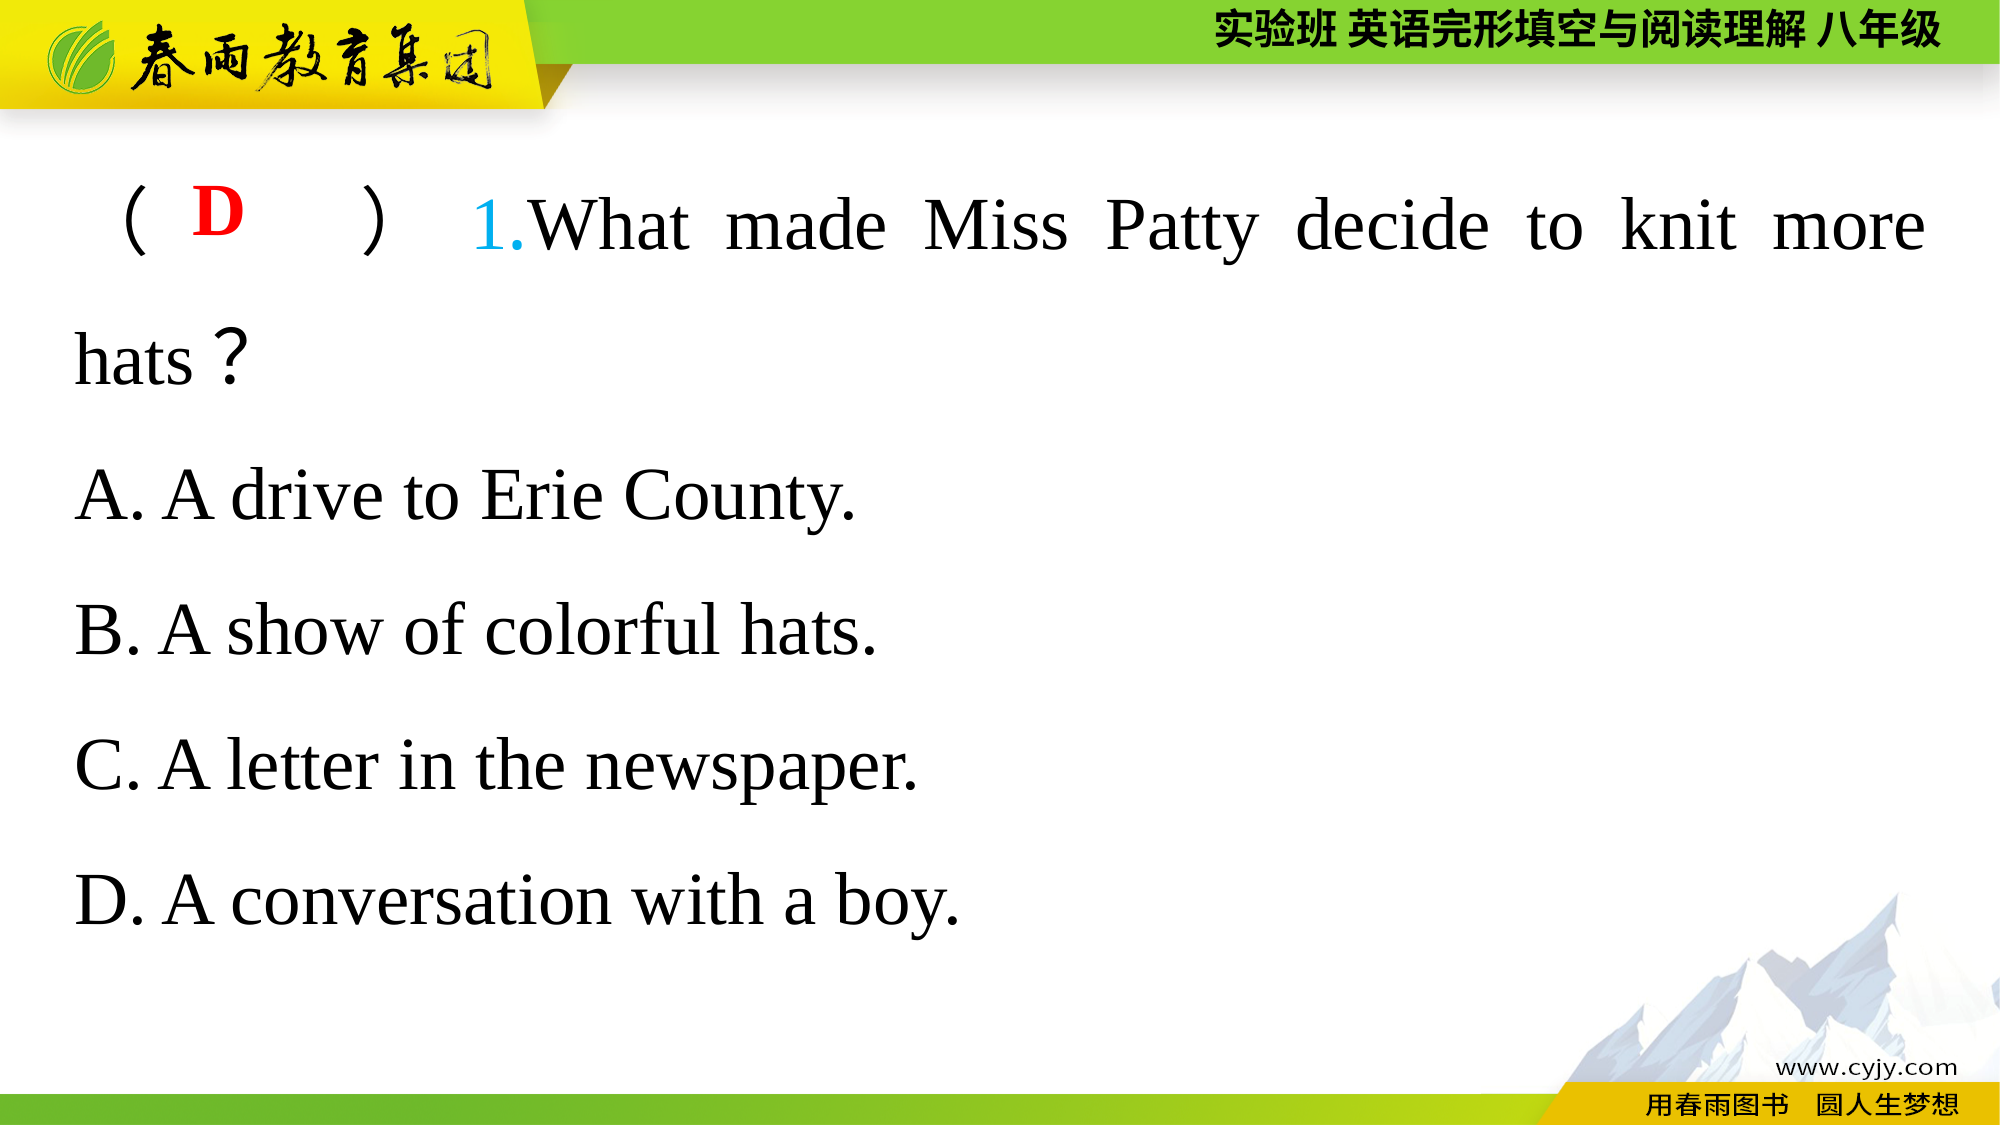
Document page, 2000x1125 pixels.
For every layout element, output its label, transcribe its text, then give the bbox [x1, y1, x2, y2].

list （ ）1.What made Miss Patty decide to knit more hats？ A. A drive to Erie County. B. A show of colorful hats. C. A letter in the newspaper. D. A conversation with a boy. [59, 122, 1944, 820]
text_box D [178, 153, 263, 258]
picture [0, 0, 2000, 1125]
